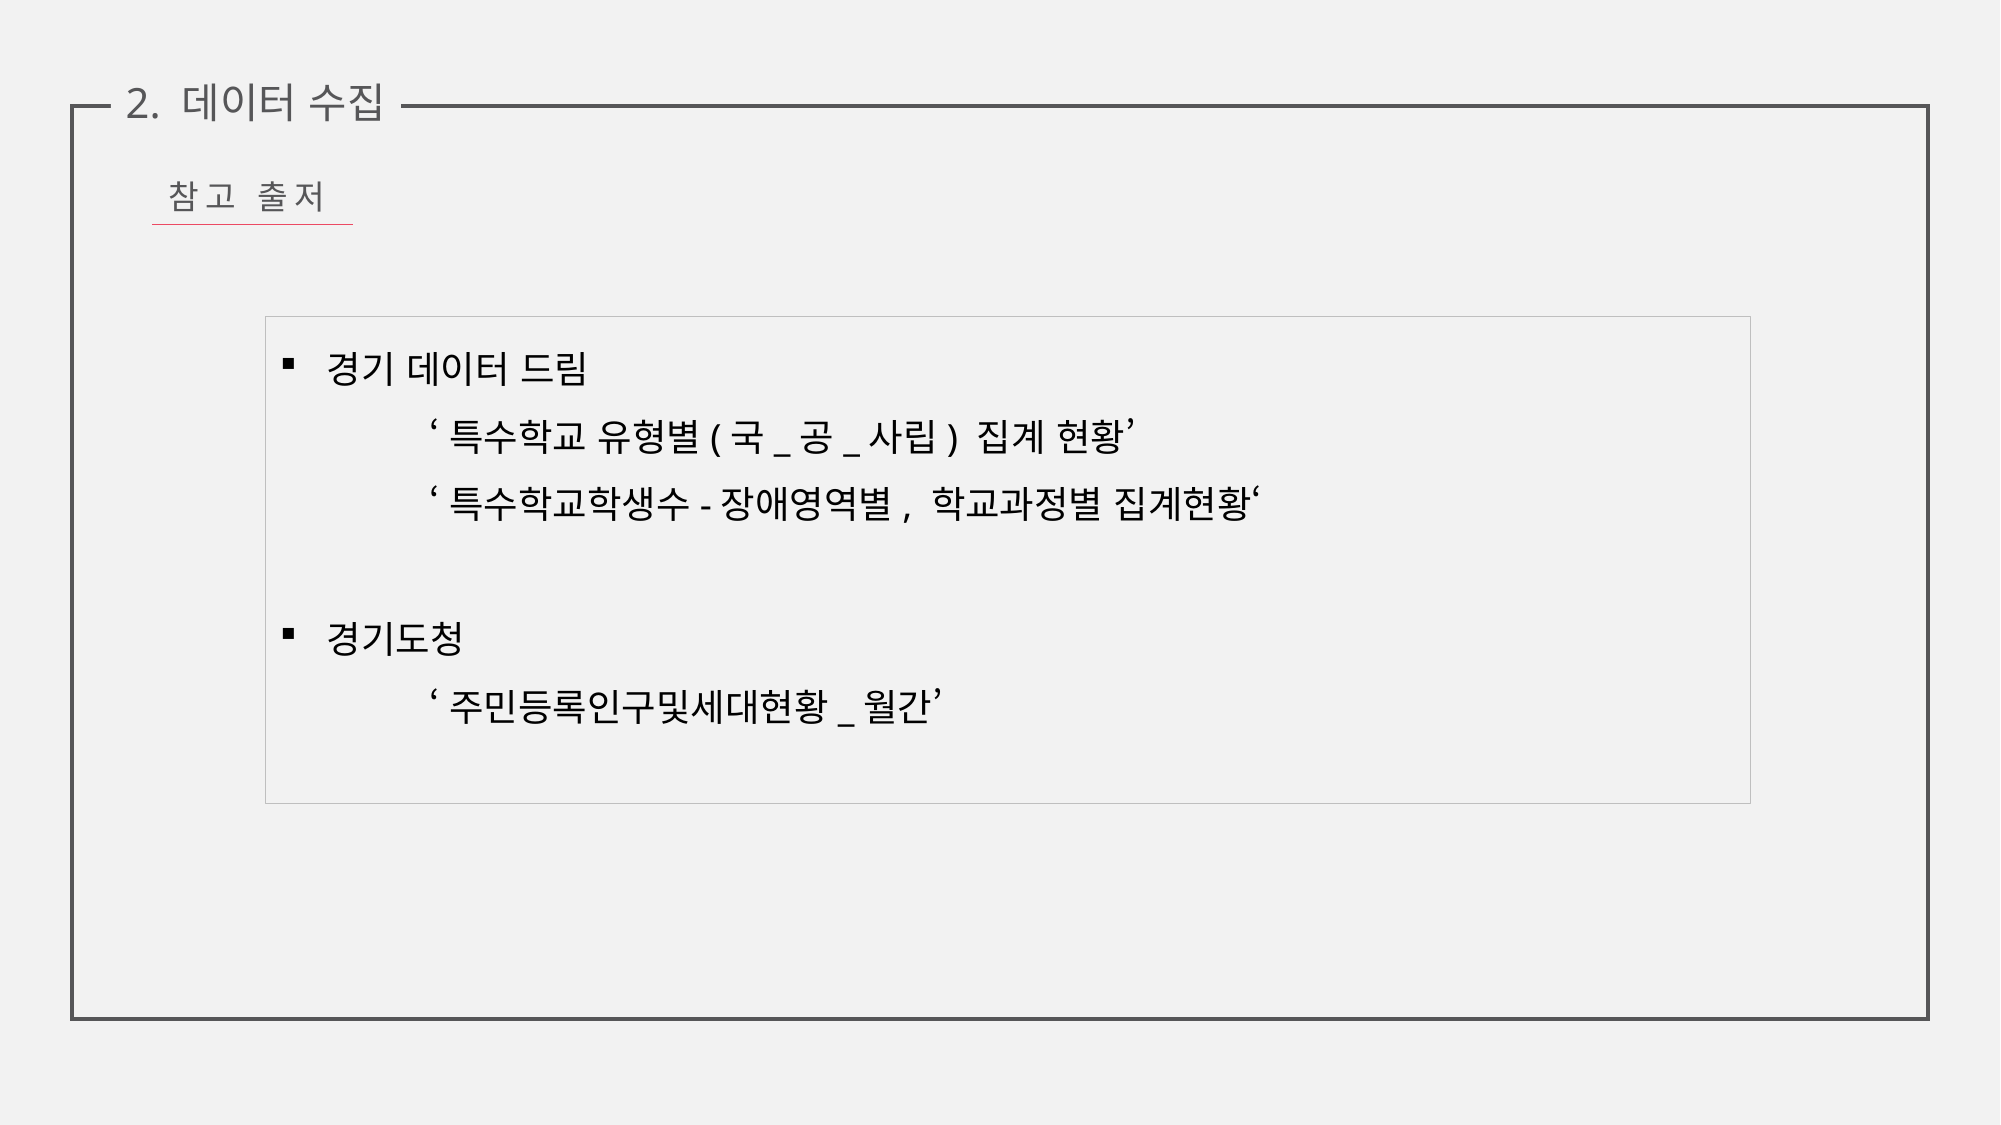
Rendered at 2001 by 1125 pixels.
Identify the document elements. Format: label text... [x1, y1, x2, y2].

text_box 참고 출저 [154, 169, 341, 224]
text_box 경기 데이터 드림 ‘특수학교 유형별(국_공_사립) 집계 현황’ ‘특수학교학생수-장애영역별, 학교과정별 집계현황‘ 경기도청 ‘주민등록인구및세대현황_월간’ [265, 316, 1751, 804]
text_box 2. 데이터 수집 [110, 69, 401, 135]
text_box [139, 187, 210, 258]
text_box [71, 105, 1929, 1020]
